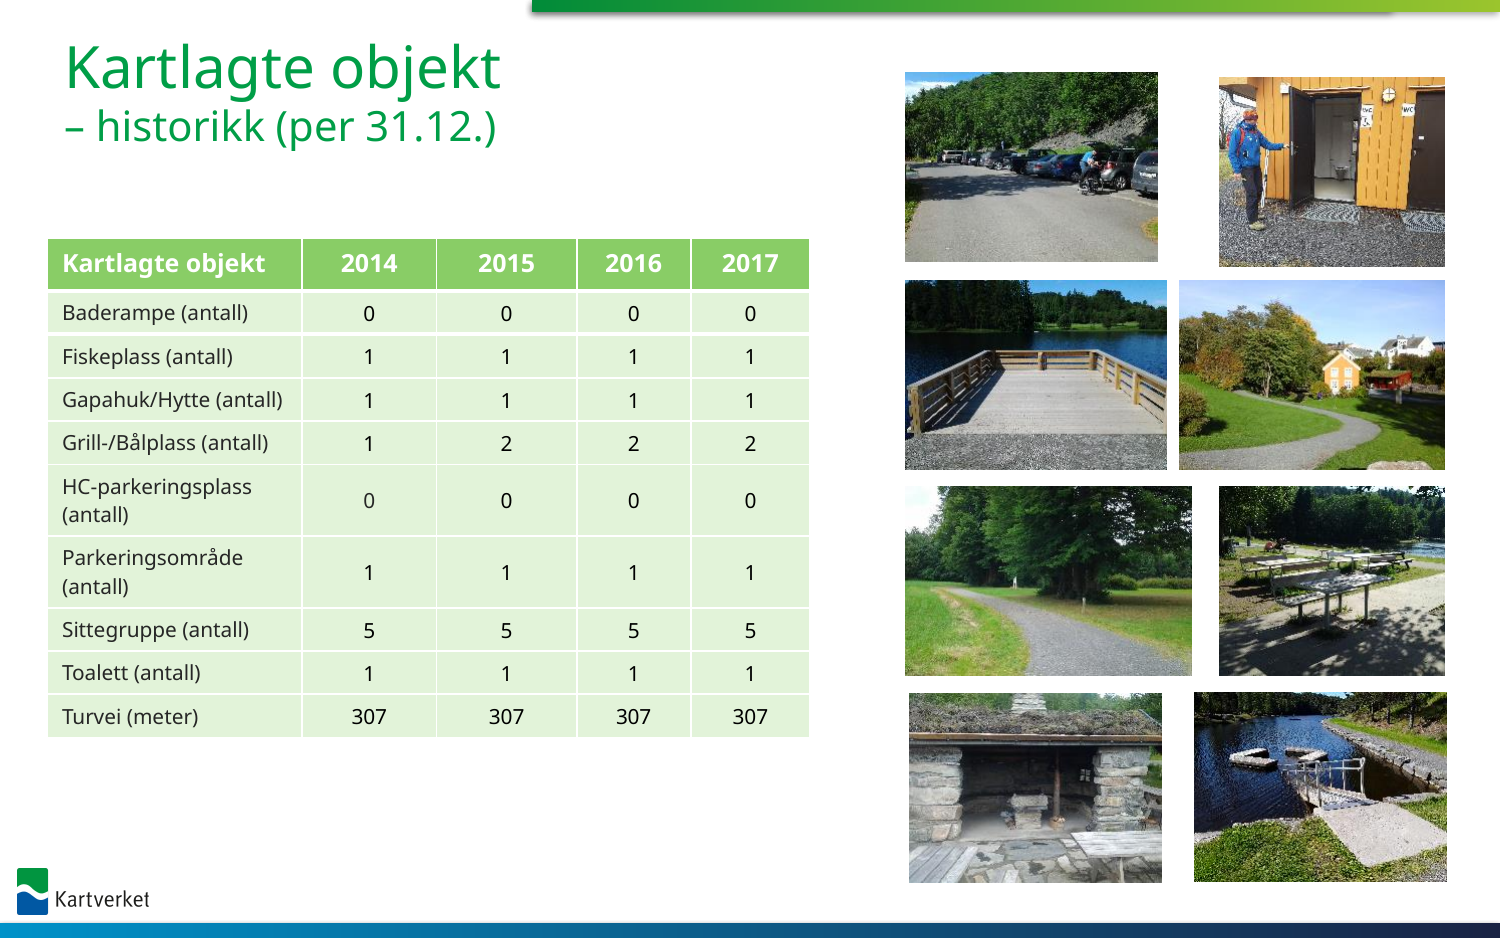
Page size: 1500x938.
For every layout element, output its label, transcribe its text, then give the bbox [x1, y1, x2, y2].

table_cell 0 [303, 465, 436, 535]
picture [905, 72, 1158, 262]
table_header 2016 [578, 239, 690, 289]
table_cell 1 [437, 336, 576, 377]
picture [905, 280, 1167, 470]
table_cell 0 [578, 293, 690, 332]
table_cell Sittegruppe (antall) [48, 609, 301, 650]
table_cell 1 [437, 652, 576, 693]
picture [905, 486, 1193, 676]
table_cell 1 [303, 537, 436, 607]
table_cell 1 [578, 379, 690, 420]
table_cell 307 [437, 695, 576, 737]
table_cell Fiskeplass (antall) [48, 336, 301, 377]
table_cell 307 [303, 695, 436, 737]
table_cell 1 [578, 336, 690, 377]
table_cell 1 [437, 537, 576, 607]
table_cell 2 [692, 422, 809, 464]
table_cell 1 [692, 379, 809, 420]
table_cell 1 [578, 652, 690, 693]
table_cell 307 [578, 695, 690, 737]
table_cell 5 [578, 609, 690, 650]
table_cell 5 [303, 609, 436, 650]
text_box Kartlagte objekt – historikk (per 31.12.) [49, 14, 1431, 158]
table_cell 1 [692, 336, 809, 377]
table_cell Toalett (antall) [48, 652, 301, 693]
table_cell Parkeringsområde (antall) [48, 537, 301, 607]
table_header 2014 [303, 239, 436, 289]
table_cell HC-parkeringsplass (antall) [48, 465, 301, 535]
table_cell 1 [692, 537, 809, 607]
table_cell Baderampe (antall) [48, 293, 301, 332]
table_cell 1 [437, 379, 576, 420]
table_header 2015 [437, 239, 576, 289]
table_cell 0 [303, 293, 436, 332]
table_cell 0 [437, 465, 576, 535]
table_cell 1 [692, 652, 809, 693]
table_cell 0 [578, 465, 690, 535]
picture [1194, 692, 1448, 882]
table_cell 307 [692, 695, 809, 737]
table_header Kartlagte objekt [48, 239, 301, 289]
picture [1179, 280, 1445, 470]
picture [1219, 77, 1445, 267]
table_cell 0 [437, 293, 576, 332]
table_header 2017 [692, 239, 809, 289]
table_cell 5 [437, 609, 576, 650]
table_cell 1 [303, 379, 436, 420]
picture [909, 693, 1163, 884]
table_cell 5 [692, 609, 809, 650]
table_cell 1 [303, 422, 436, 464]
table_cell Turvei (meter) [48, 695, 301, 737]
picture [1219, 486, 1445, 676]
table_cell 2 [437, 422, 576, 464]
table_cell 0 [692, 293, 809, 332]
table_cell 1 [578, 537, 690, 607]
table_cell 1 [303, 336, 436, 377]
table_cell 0 [692, 465, 809, 535]
table_cell 2 [578, 422, 690, 464]
table_cell Gapahuk/Hytte (antall) [48, 379, 301, 420]
table_cell Grill-/Bålplass (antall) [48, 422, 301, 464]
table_cell 1 [303, 652, 436, 693]
